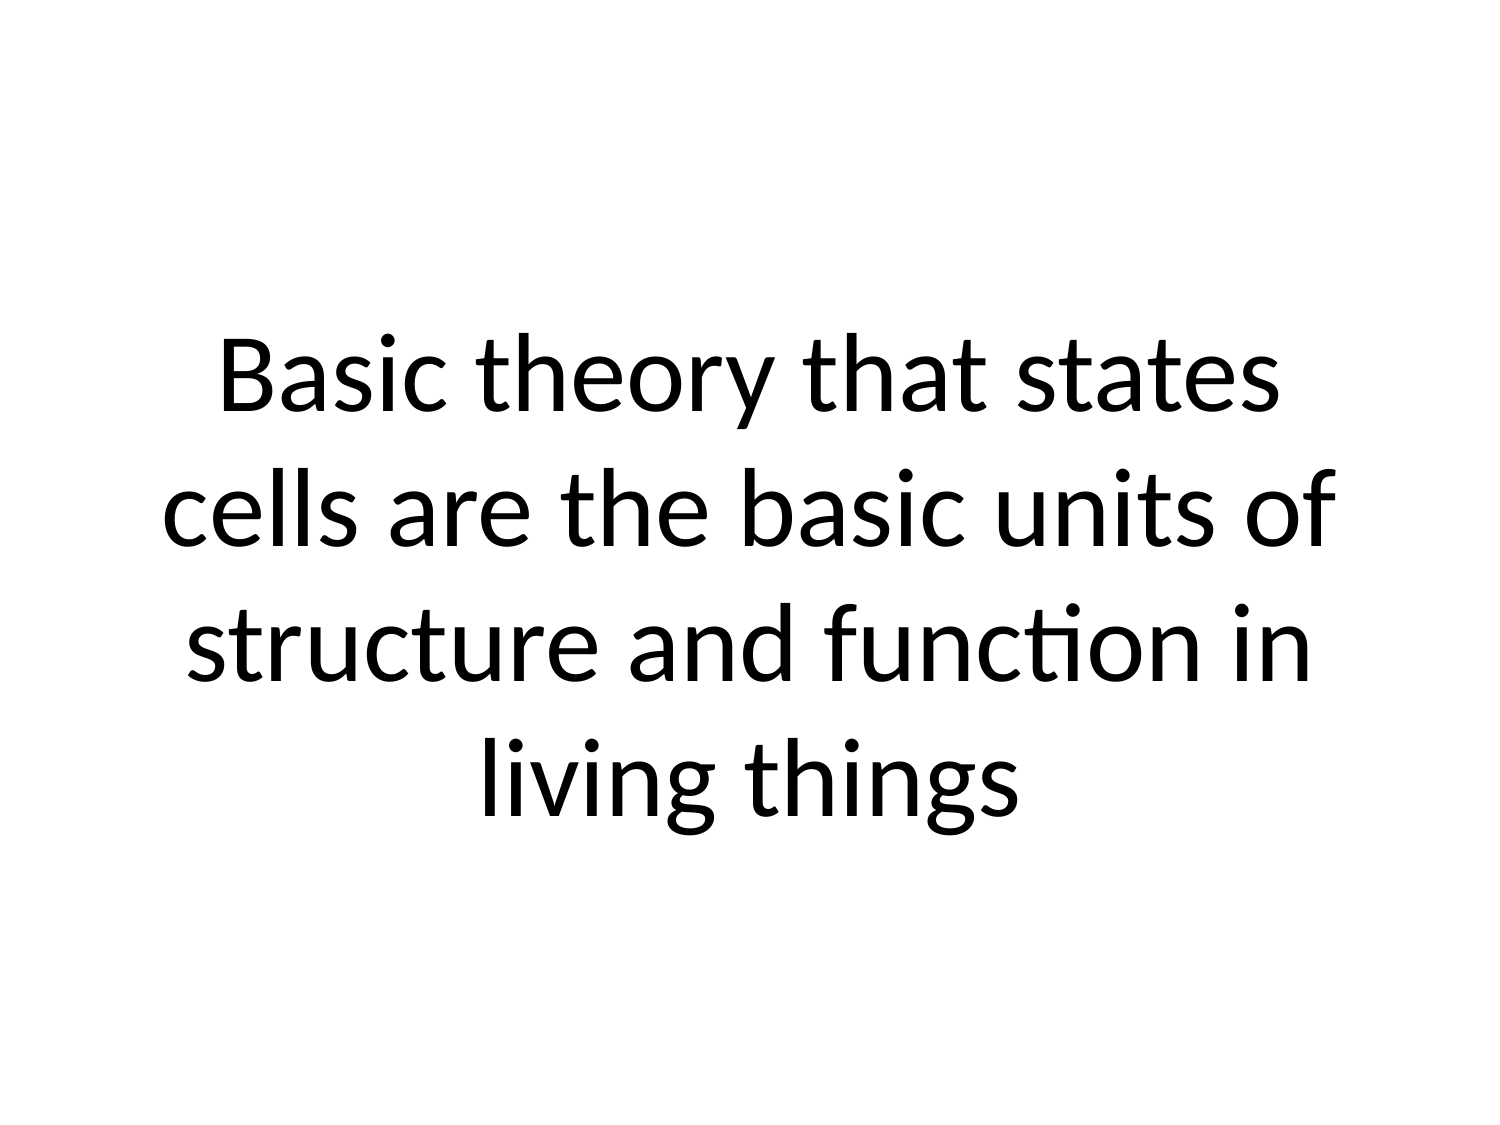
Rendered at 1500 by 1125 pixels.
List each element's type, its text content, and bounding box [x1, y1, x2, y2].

title Basic theory that states cells are the basic units of structure and function in living things [112, 50, 1388, 1088]
